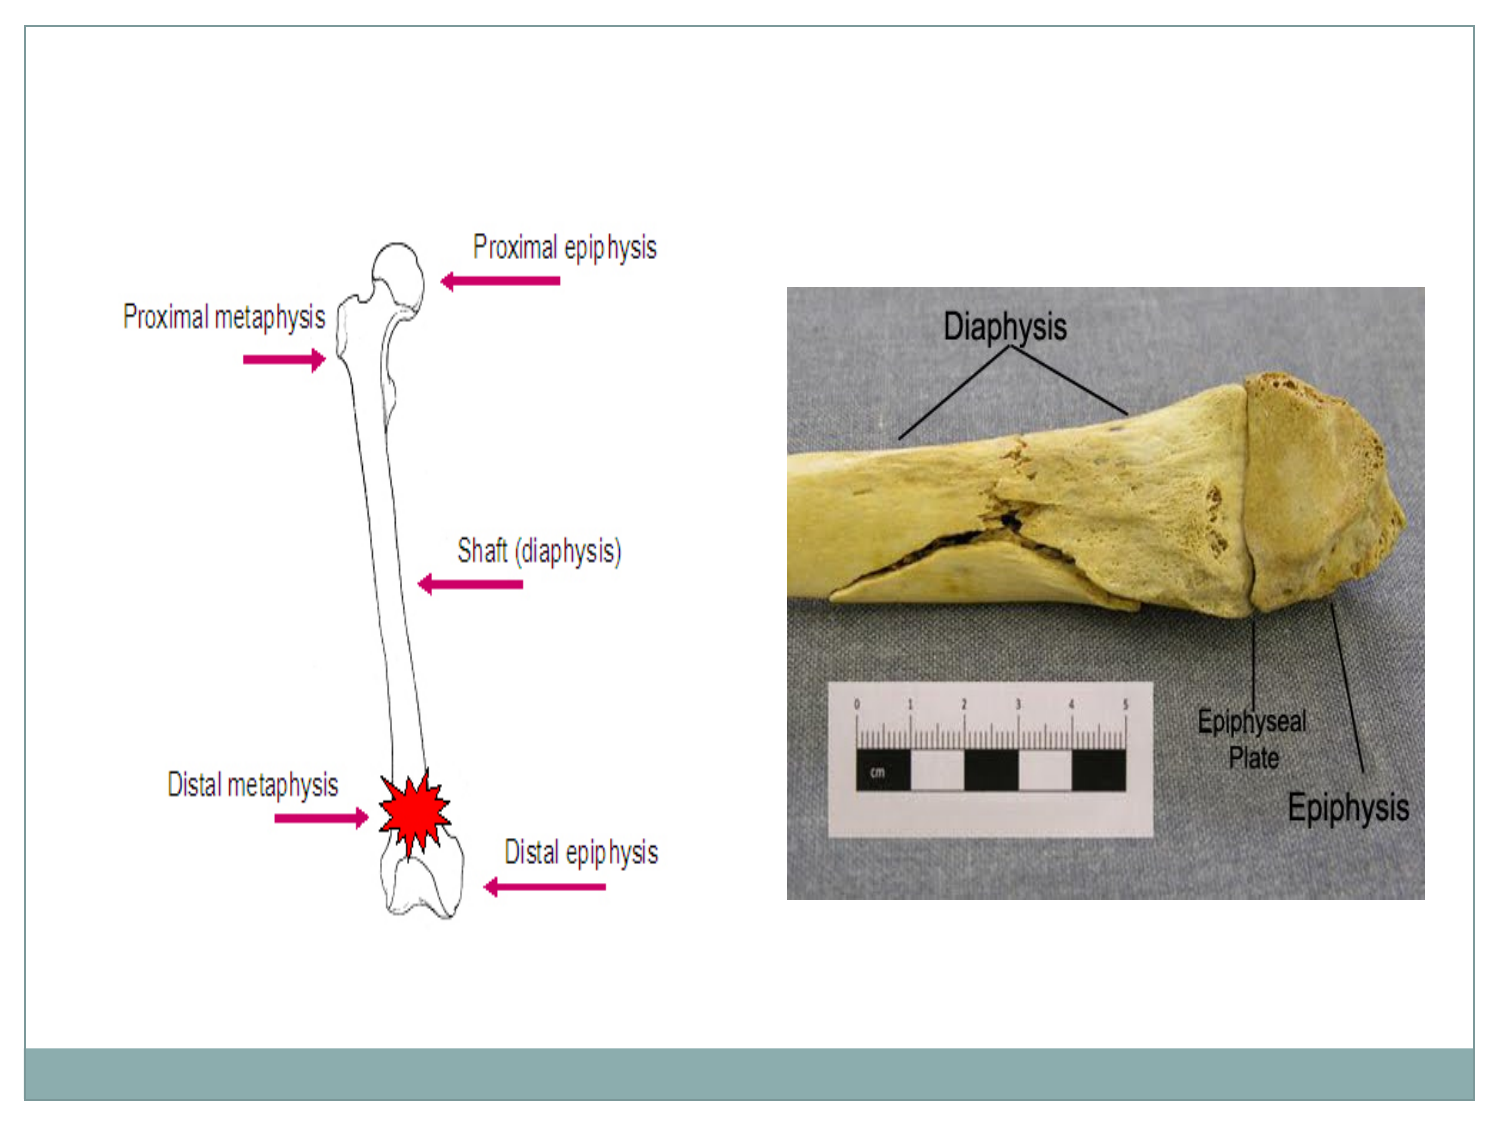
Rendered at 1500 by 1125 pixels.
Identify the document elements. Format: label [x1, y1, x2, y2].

picture [787, 287, 1426, 901]
picture [62, 187, 719, 963]
